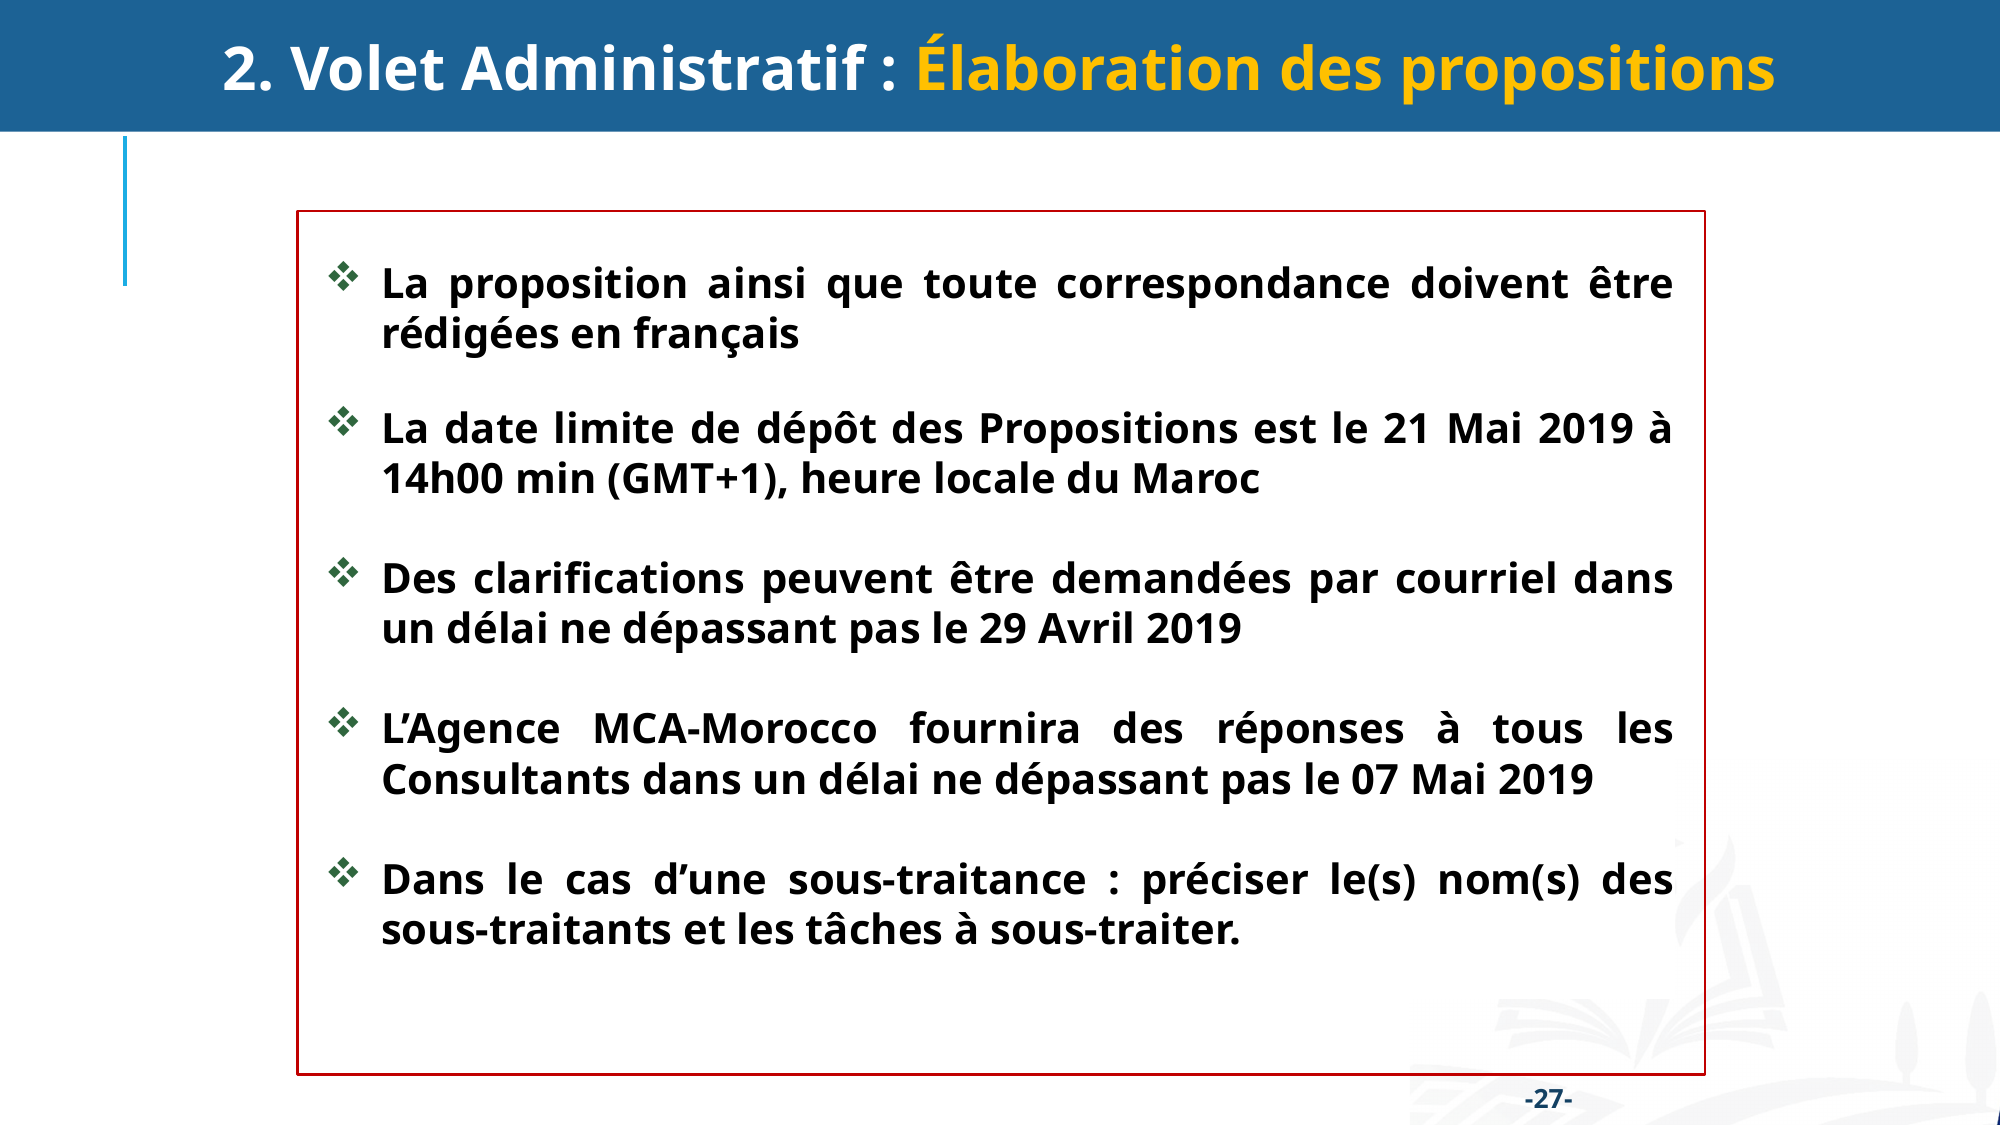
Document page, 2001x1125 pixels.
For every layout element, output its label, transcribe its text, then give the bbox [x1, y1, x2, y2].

picture [1409, 759, 2000, 1125]
text_box [296, 210, 1706, 1076]
text_box 2. Volet Administratif : Élaboration des propositions [0, 0, 2000, 133]
